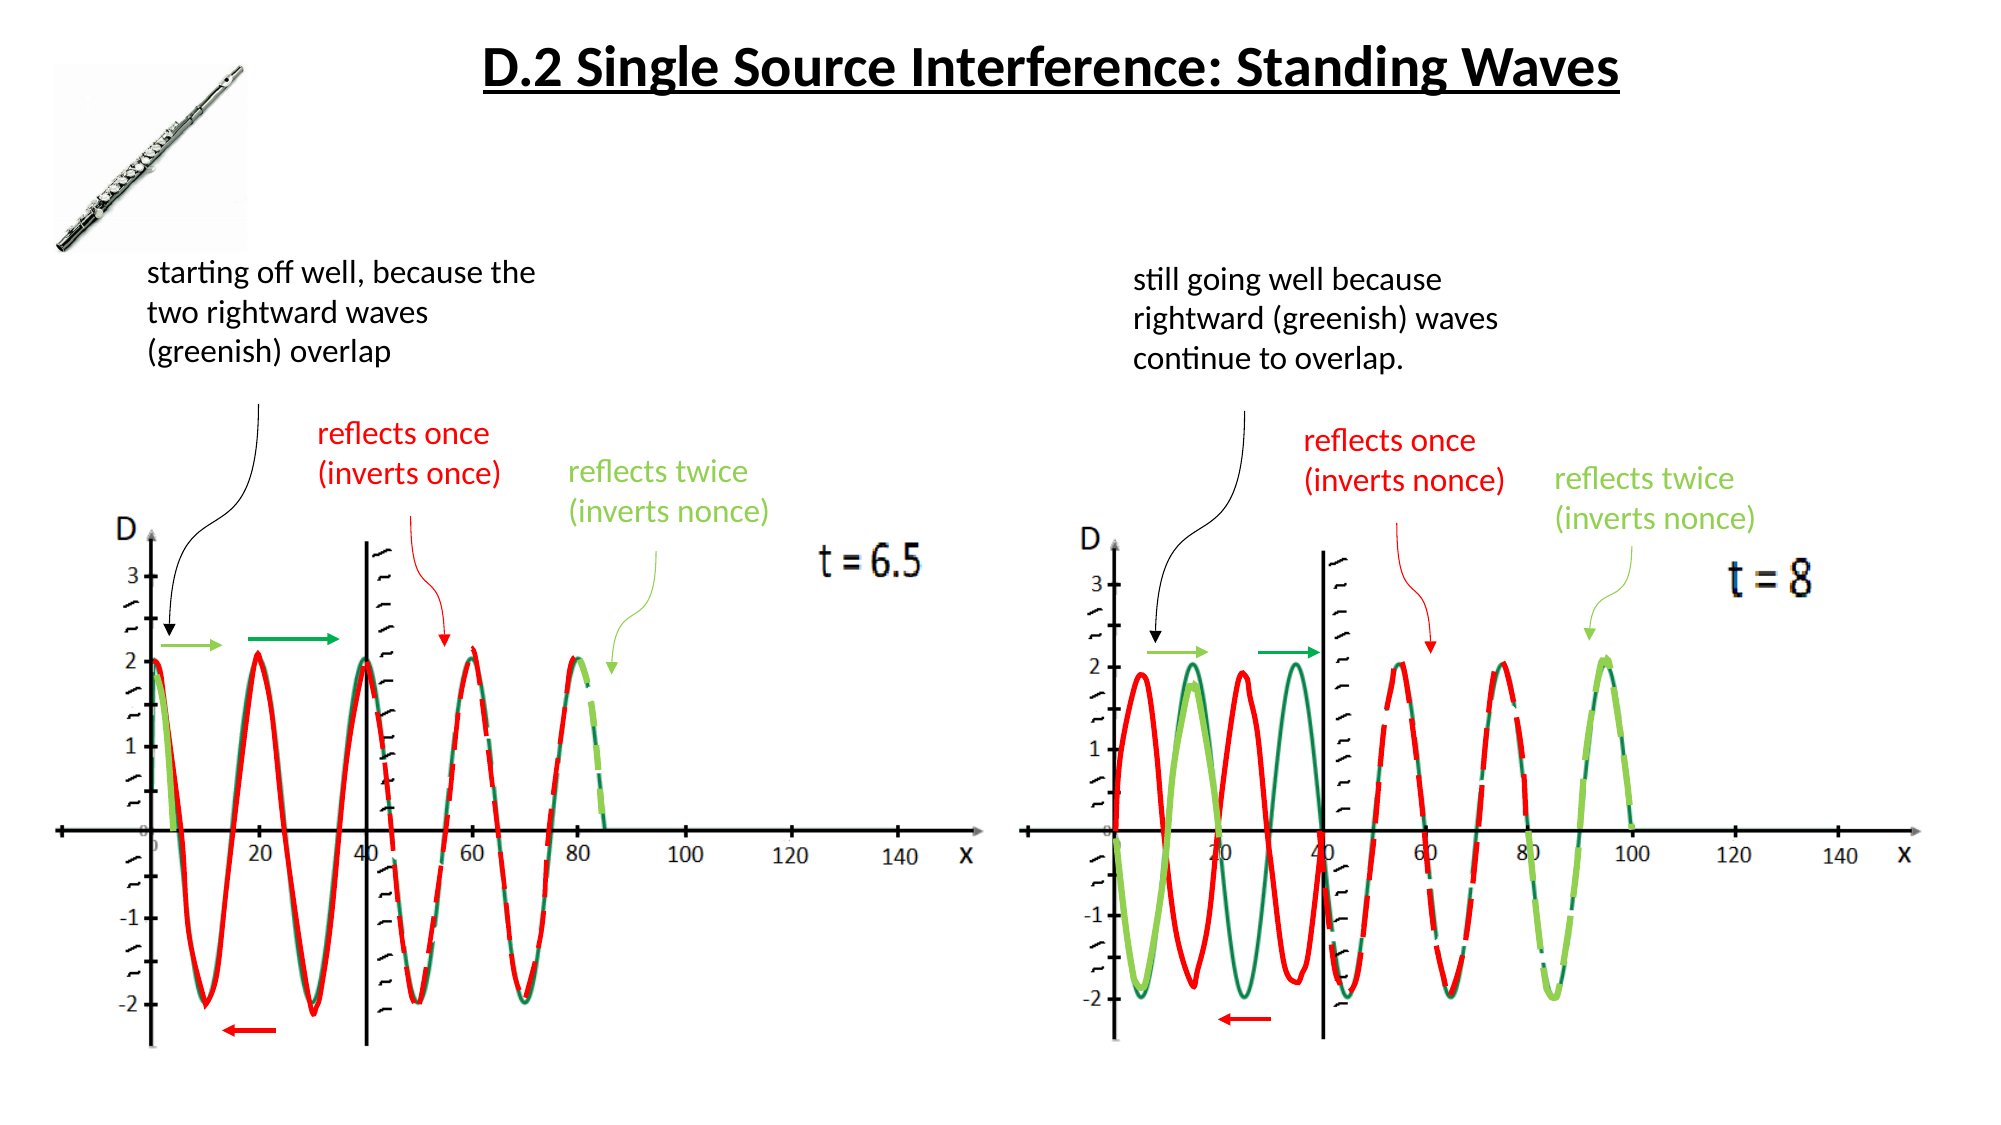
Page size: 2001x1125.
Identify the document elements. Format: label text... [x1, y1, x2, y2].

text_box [37, 492, 1001, 1072]
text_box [97, 475, 330, 565]
text_box reflects once (inverts once) [302, 403, 518, 492]
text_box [1563, 571, 1658, 615]
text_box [1083, 482, 1317, 572]
text_box starting off well, because the two rightward waves (greenish) overlap [132, 242, 554, 377]
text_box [50, 62, 251, 257]
text_box reflects twice (inverts nonce) [553, 441, 818, 492]
text_box D.2 Single Source Interference: Standing Waves [467, 28, 1719, 112]
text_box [1348, 571, 1480, 606]
text_box still going well because rightward (greenish) waves continue to overlap. [1118, 249, 1540, 384]
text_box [572, 590, 696, 636]
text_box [999, 509, 1937, 1056]
text_box reflects once (inverts nonce) [1288, 410, 1521, 506]
text_box reflects twice (inverts nonce) [1539, 448, 1804, 509]
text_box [362, 564, 494, 599]
